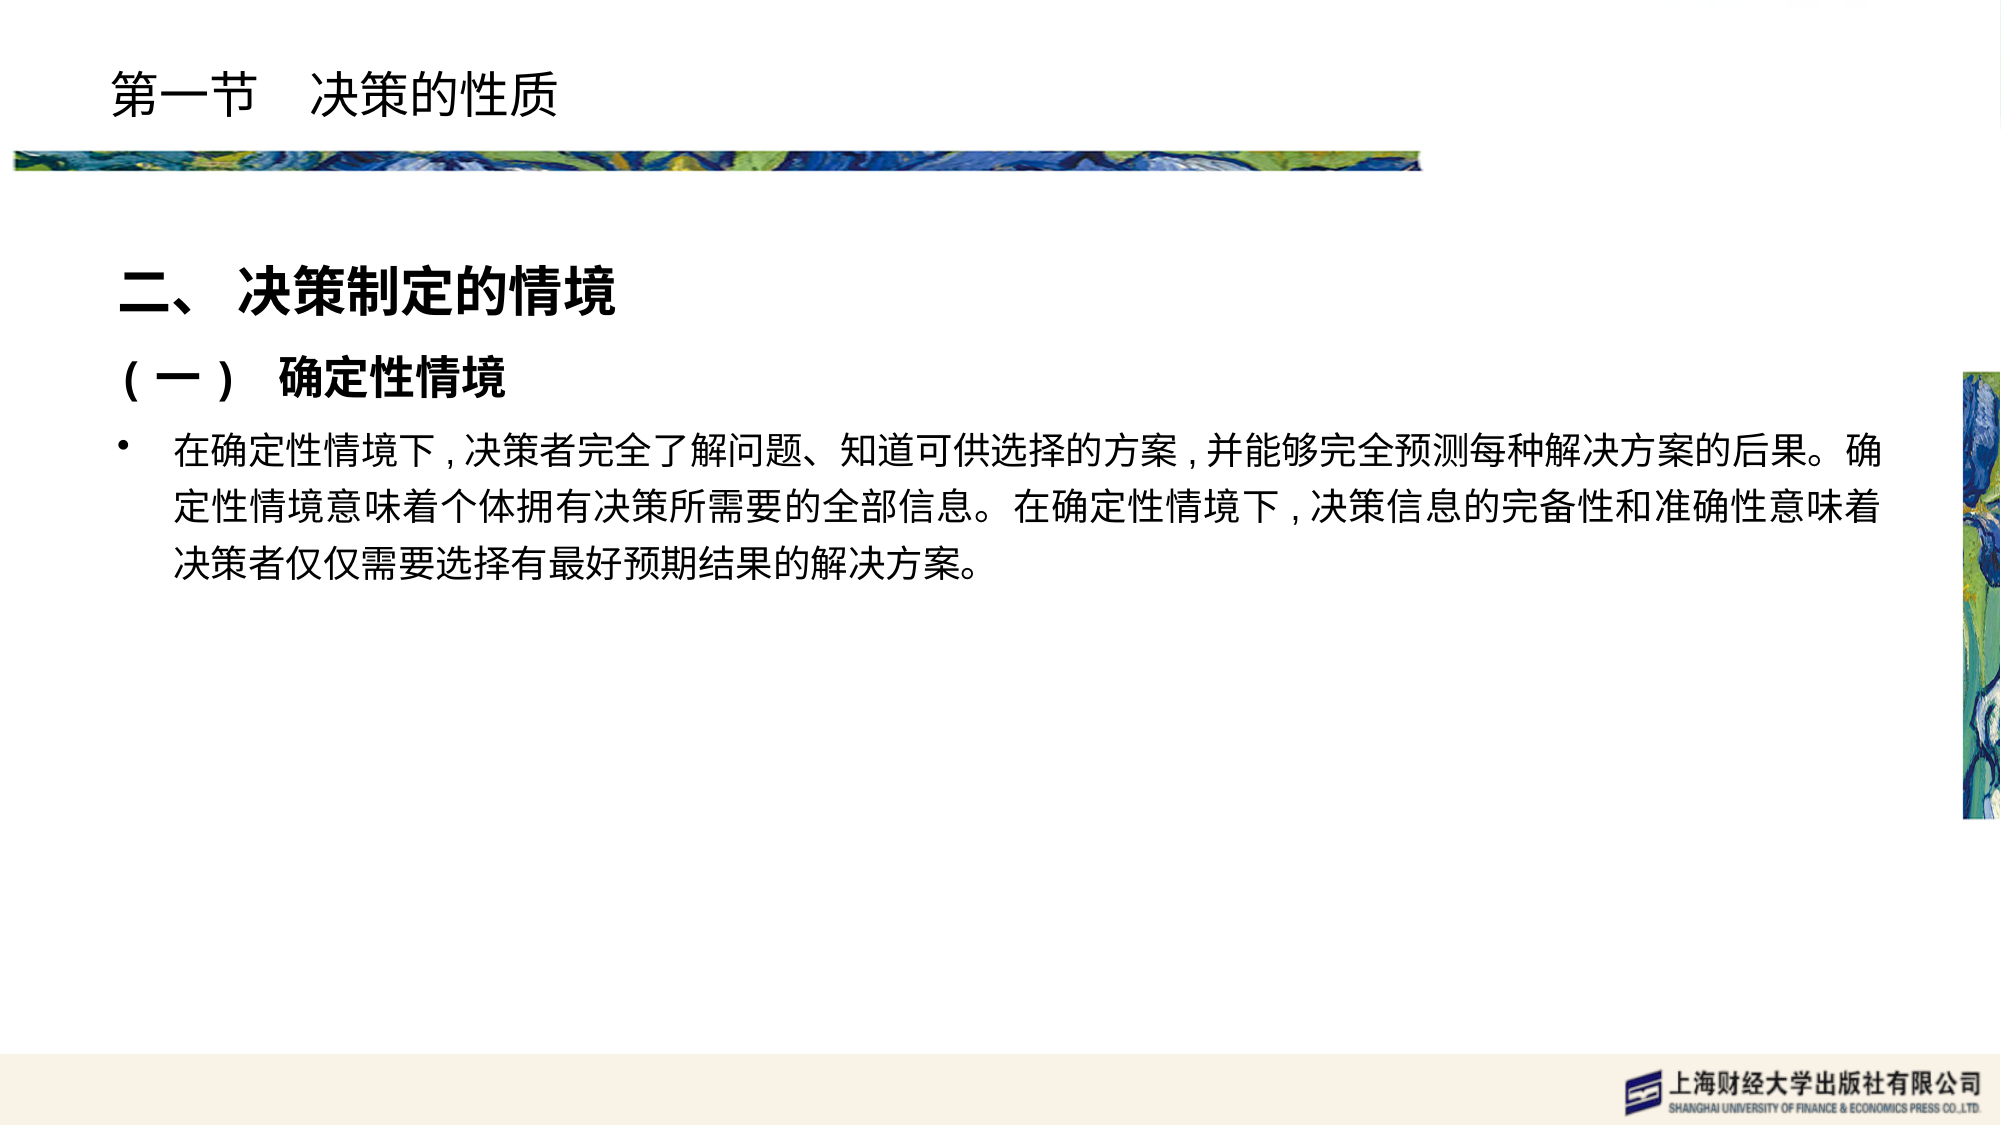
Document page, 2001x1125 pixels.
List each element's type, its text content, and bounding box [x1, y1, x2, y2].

title 第一节 决策的性质 [94, 42, 1451, 146]
list 二、 决策制定的情境 (一) 确定性情境 在确定性情境下,决策者完全了解问题、知道可供选择的方案,并能够完全预测每种解决方案的后果。确定性情境意味着个体拥有决策所需要的全部信息。在确定性情境下,决策信息的完备性和准确性意味着决策者仅仅需要选择有最好预期结果的解决方案。 [102, 233, 1898, 1032]
picture [0, 0, 2001, 1125]
